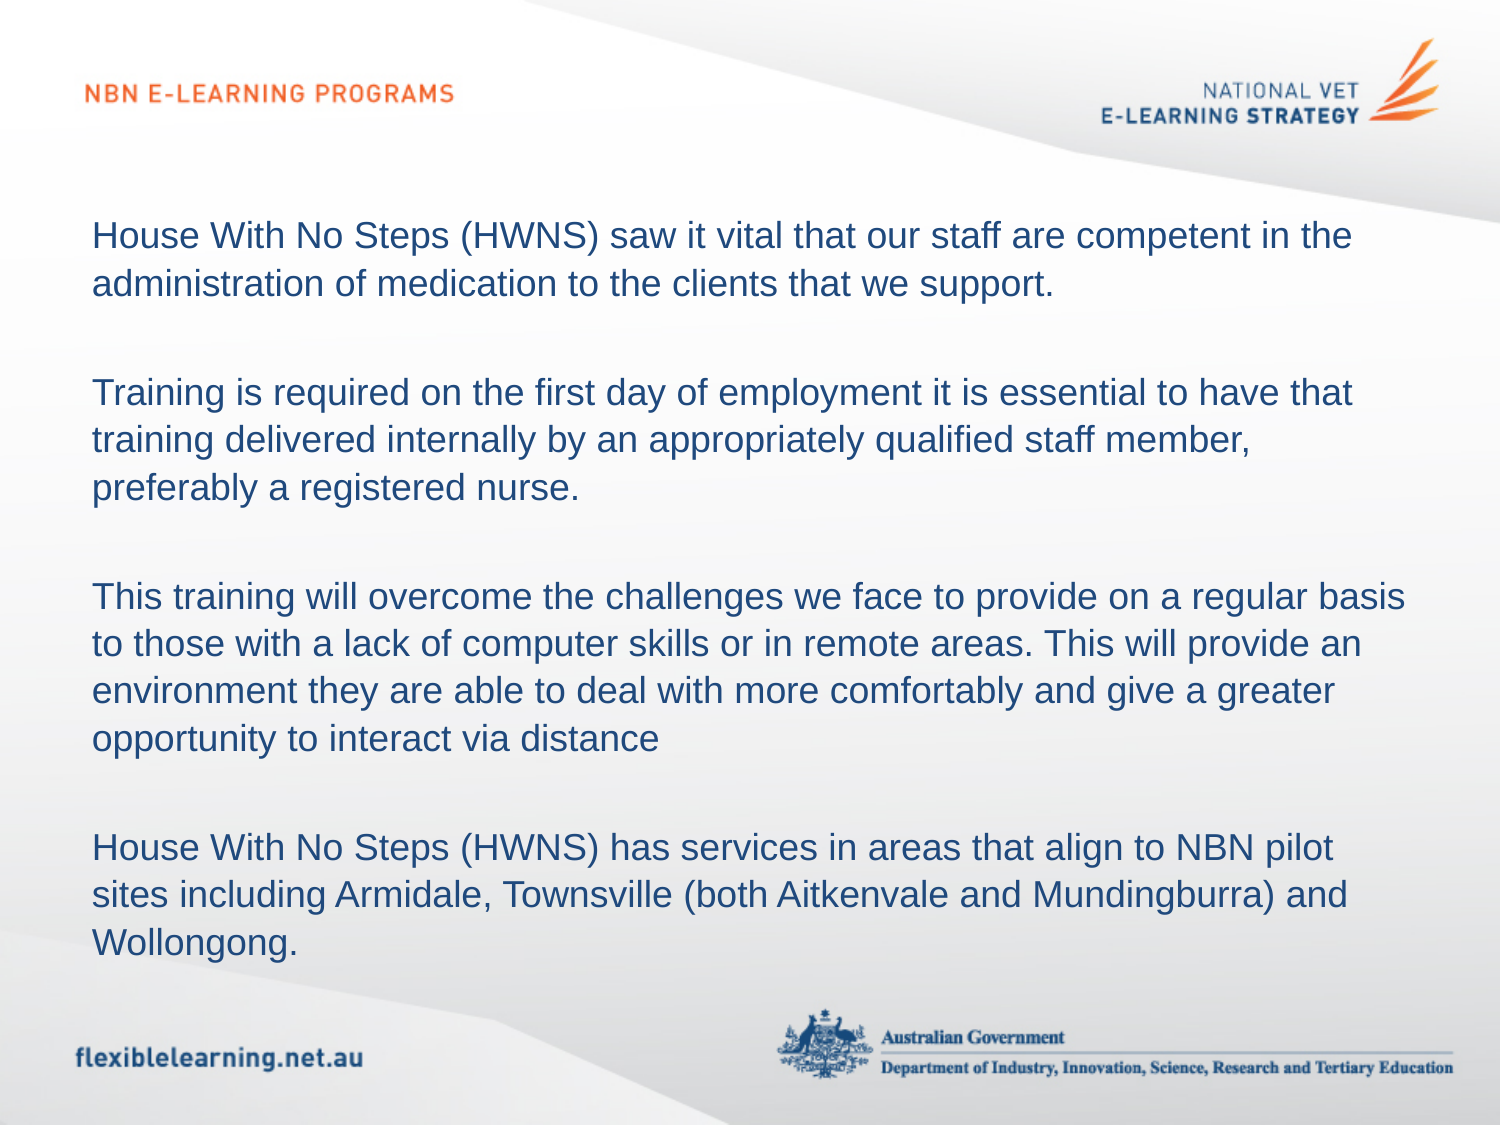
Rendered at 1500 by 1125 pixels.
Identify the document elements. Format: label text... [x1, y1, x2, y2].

picture [0, 0, 1500, 1125]
list House With No Steps (HWNS) saw it vital that our staff are competent in the administration of medication to the clients that we support. Training is required on the first day of employment it is essential to have that training delivered internally by an appropriately qualified staff member, preferably a registered nurse. This training will overcome the challenges we face to provide on a regular basis to those with a lack of computer skills or in remote areas. This will provide an environment they are able to deal with more comfortably and give a greater opportunity to interact via distance House With No Steps (HWNS) has services in areas that align to NBN pilot sites including Armidale, Townsville (both Aitkenvale and Mundingburra) and Wollongong. [76, 149, 1430, 1000]
